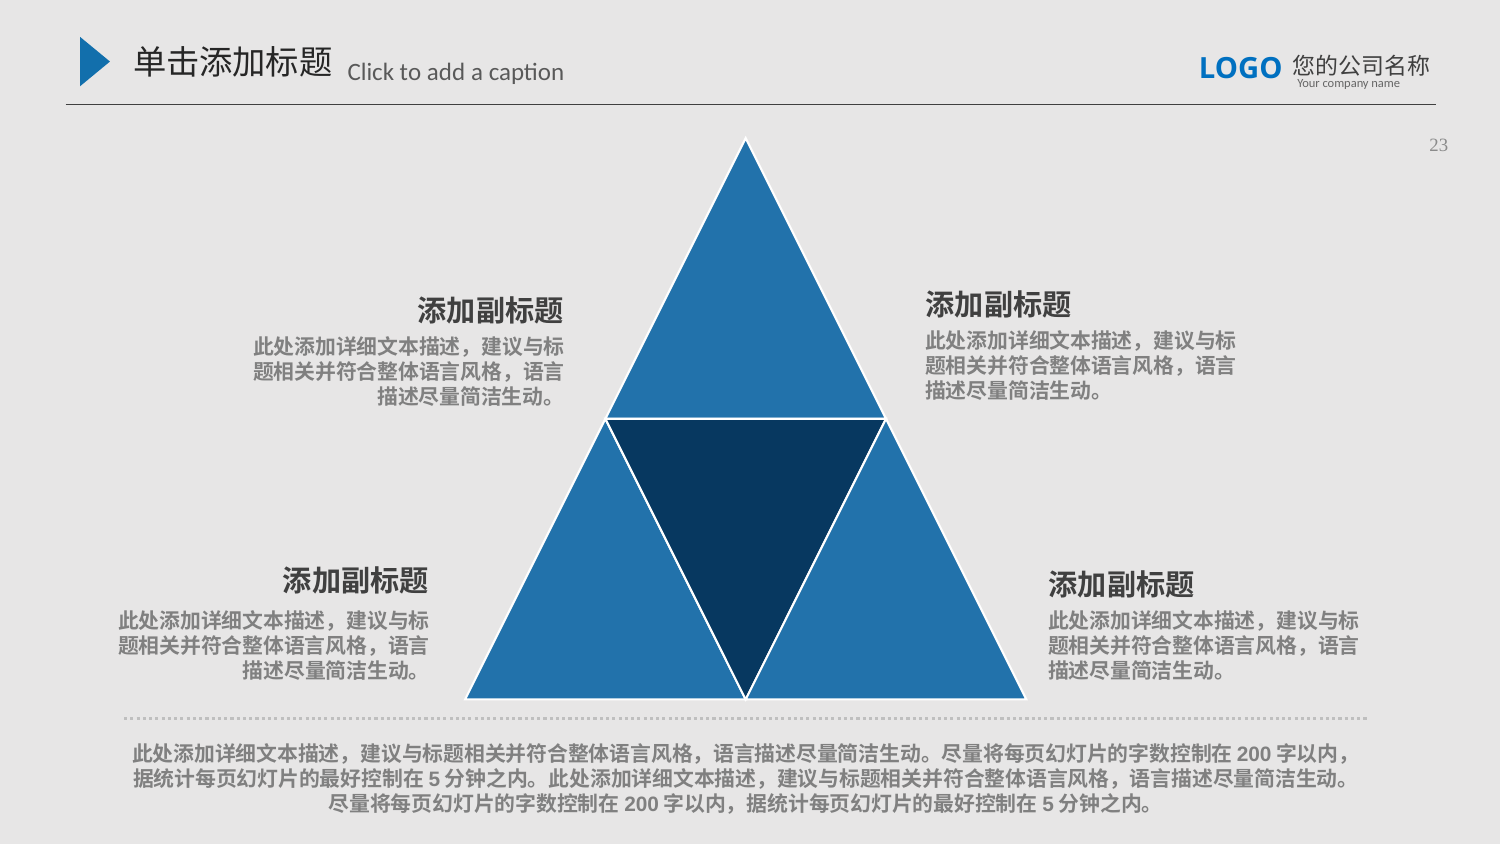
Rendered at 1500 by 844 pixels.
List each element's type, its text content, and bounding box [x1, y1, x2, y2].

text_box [121, 35, 643, 92]
text_box [605, 135, 886, 417]
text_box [1158, 42, 1495, 98]
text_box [109, 562, 430, 684]
text_box 此处添加详细文本描述，建议与标题相关并符合整体语言风格，语言描述尽量简洁生动。尽量将每页幻灯片的字数控制在200字以内，据统计每页幻灯片的最好控制在5分钟之内。此处添加详细文本描述，建议与标题相关并符合整体语言风格，语言描述尽量简洁生动。尽量将每页幻灯片的字数控制在200字以内，据统计每页幻灯片的最好控制在5分钟之内。 [122, 740, 1369, 816]
text_box [744, 416, 1029, 701]
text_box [244, 291, 565, 409]
text_box [603, 417, 885, 699]
slide_number 23 [1400, 121, 1464, 167]
text_box [78, 34, 112, 89]
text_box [1048, 566, 1368, 684]
text_box [463, 419, 744, 701]
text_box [925, 286, 1245, 403]
